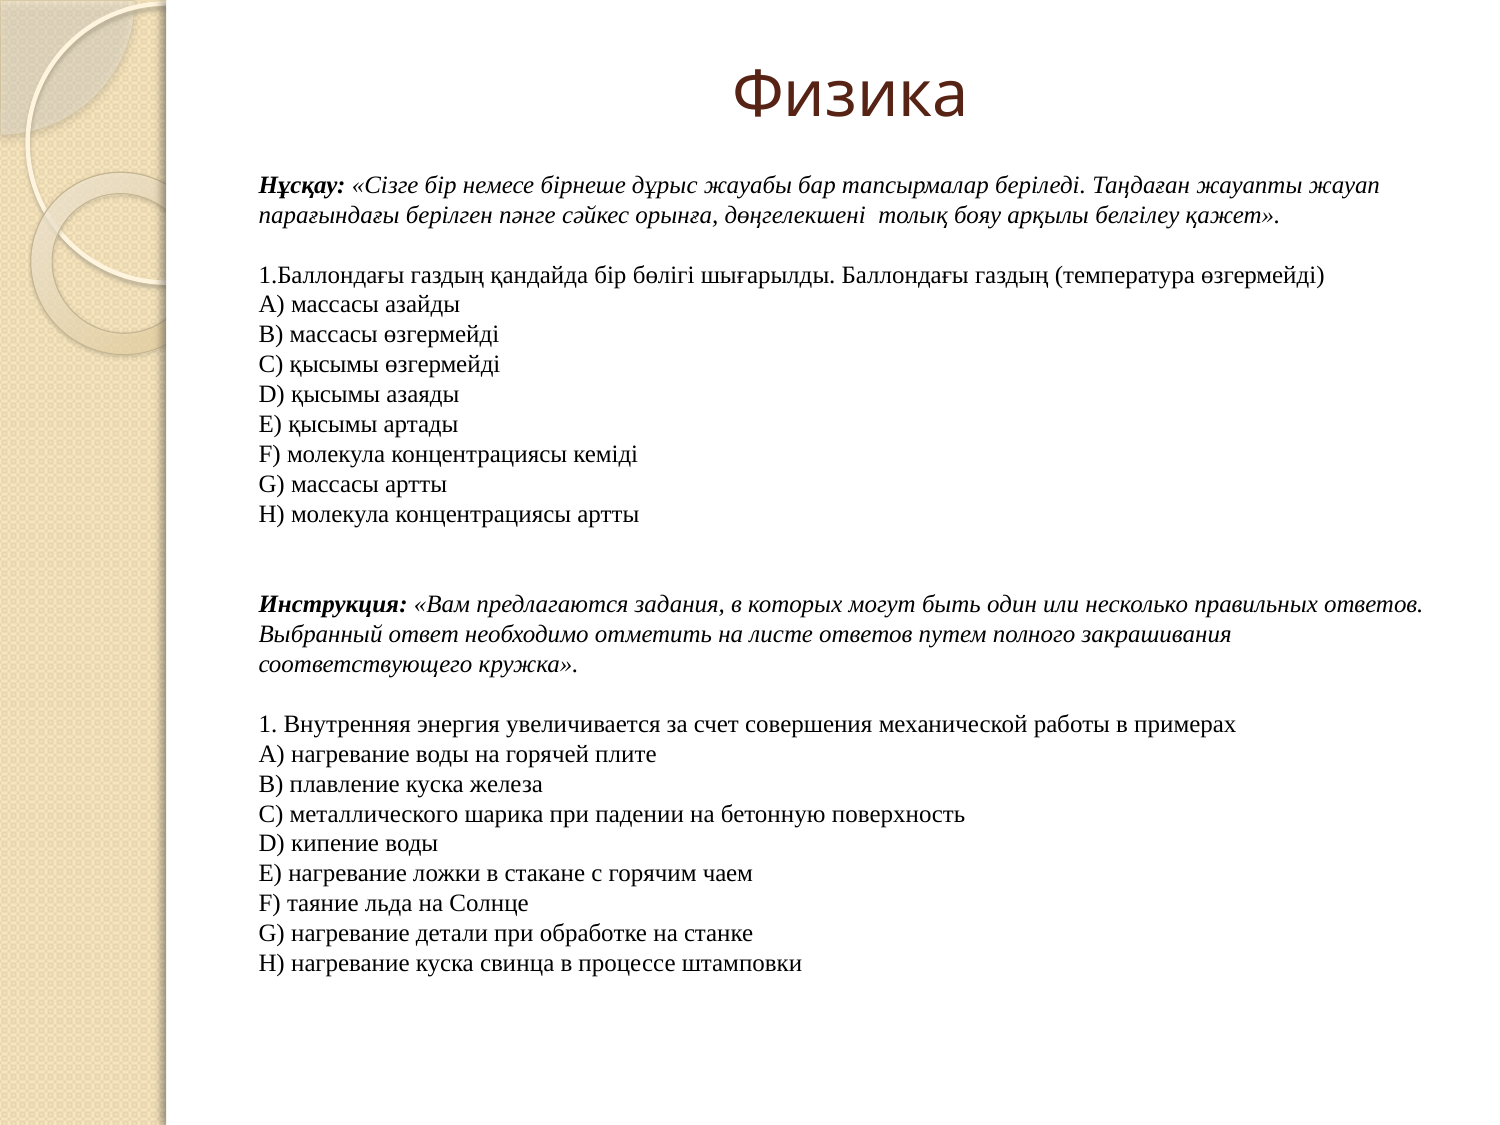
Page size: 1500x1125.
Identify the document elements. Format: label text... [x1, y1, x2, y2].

title Физика [235, 45, 1466, 138]
list Нұсқау: «Сізге бір немесе бірнеше дұрыс жауабы бар тапсырмалар беріледі. Таңдаған жауапты жауап парағындағы берілген пәнге сәйкес орынға, дөңгелекшені толық бояу арқылы белгілеу қажет». 1.Баллондағы газдың қандайда бір бөлігі шығарылды. Баллондағы газдың (температура өзгермейді) A) массасы азайды B) массасы өзгермейді C) қысымы өзгермейді D) қысымы азаяды E) қысымы артады F) молекула концентрациясы кеміді G) массасы артты H) молекула концентрациясы артты Инструкция: «Вам предлагаются задания, в которых могут быть один или несколько правильных ответов. Выбранный ответ необходимо отметить на листе ответов путем полного закрашивания соответствующего кружка». 1. Внутренняя энергия увеличивается за счет совершения механической работы в примерах A) нагревание воды на горячей плите B) плавление куска железа C) металлического шарика при падении на бетонную поверхность D) кипение воды E) нагревание ложки в стакане с горячим чаем F) таяние льда на Солнце G) нагревание детали при обработке на станке H) нагревание куска свинца в процессе штамповки [230, 160, 1459, 1024]
